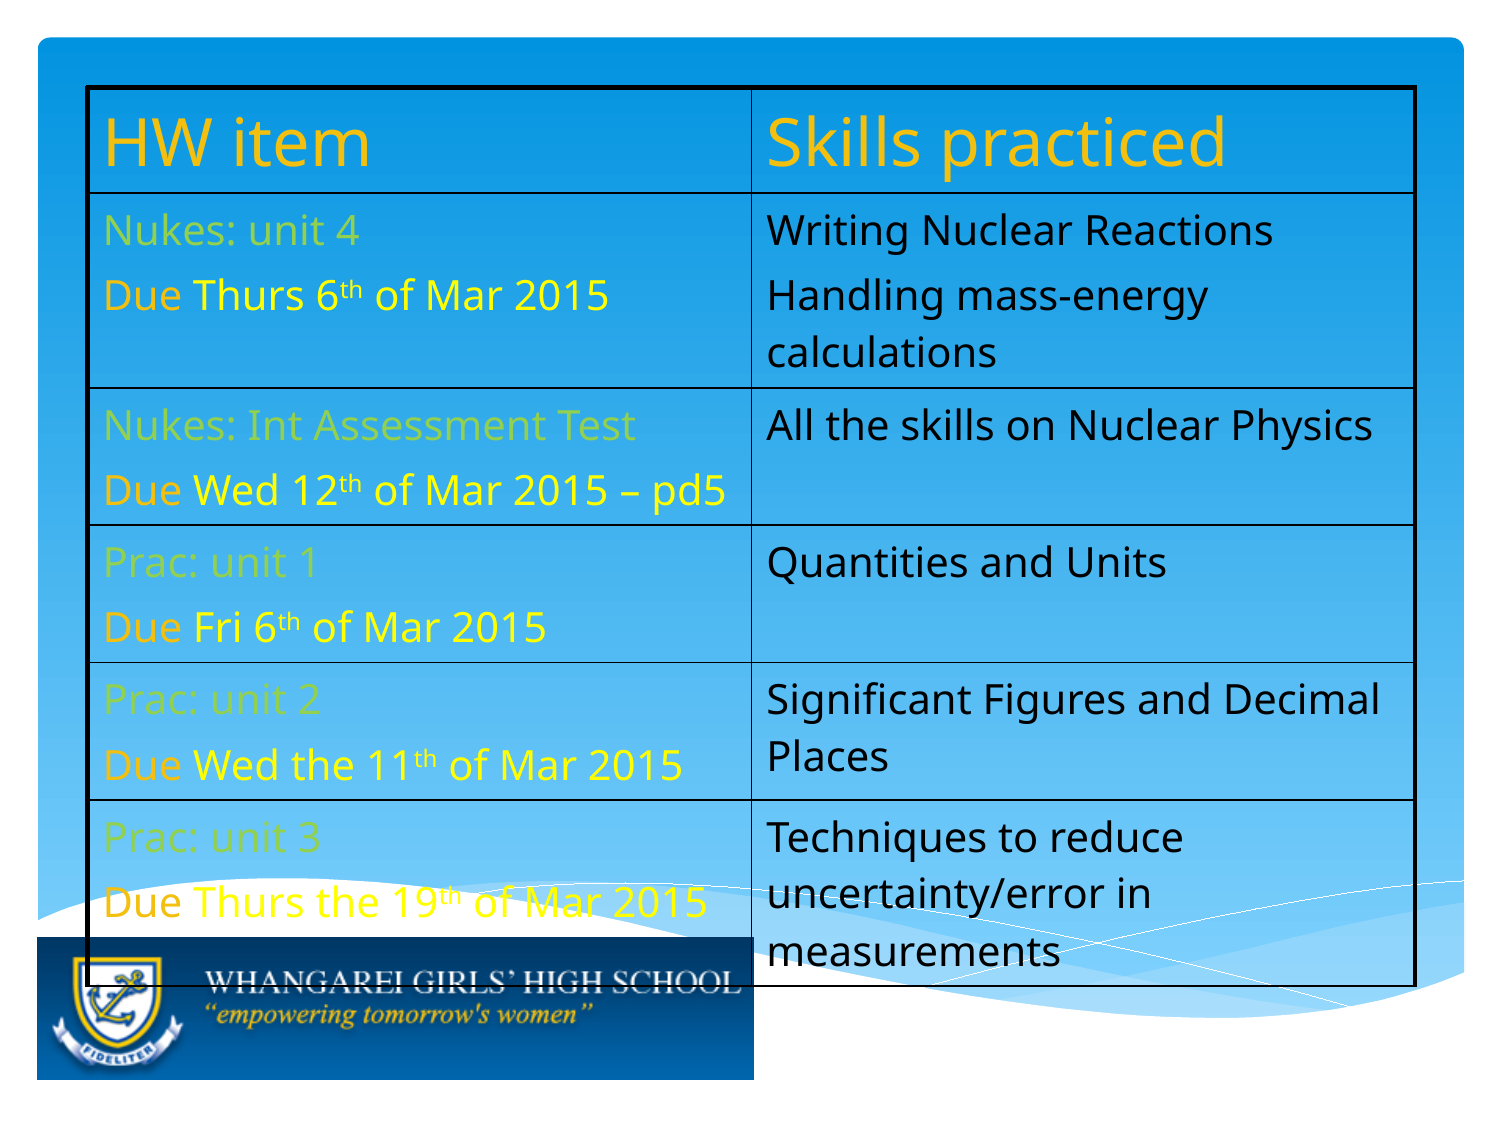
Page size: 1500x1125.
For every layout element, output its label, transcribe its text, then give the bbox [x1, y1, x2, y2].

table_cell Nukes: Int Assessment Test Due Wed 12th of Mar 2015 – pd5 [90, 389, 751, 524]
table_cell Prac: unit 1 Due Fri 6th of Mar 2015 [90, 526, 751, 662]
table_cell All the skills on Nuclear Physics [752, 389, 1413, 524]
table_cell Prac: unit 2 Due Wed the 11th of Mar 2015 [90, 663, 751, 799]
table_cell Significant Figures and Decimal Places [752, 663, 1413, 799]
picture [37, 937, 754, 1080]
table_cell Prac: unit 3 Due Thurs the 19th of Mar 2015 [90, 801, 751, 935]
table_cell Nukes: unit 4 Due Thurs 6th of Mar 2015 [90, 194, 751, 387]
table_header Skills practiced [752, 90, 1413, 192]
table_header HW item [90, 90, 751, 192]
table_cell Quantities and Units [752, 526, 1413, 662]
table_cell Techniques to reduce uncertainty/error in measurements [752, 801, 1413, 985]
table_cell Writing Nuclear Reactions Handling mass-energy calculations [752, 194, 1413, 387]
